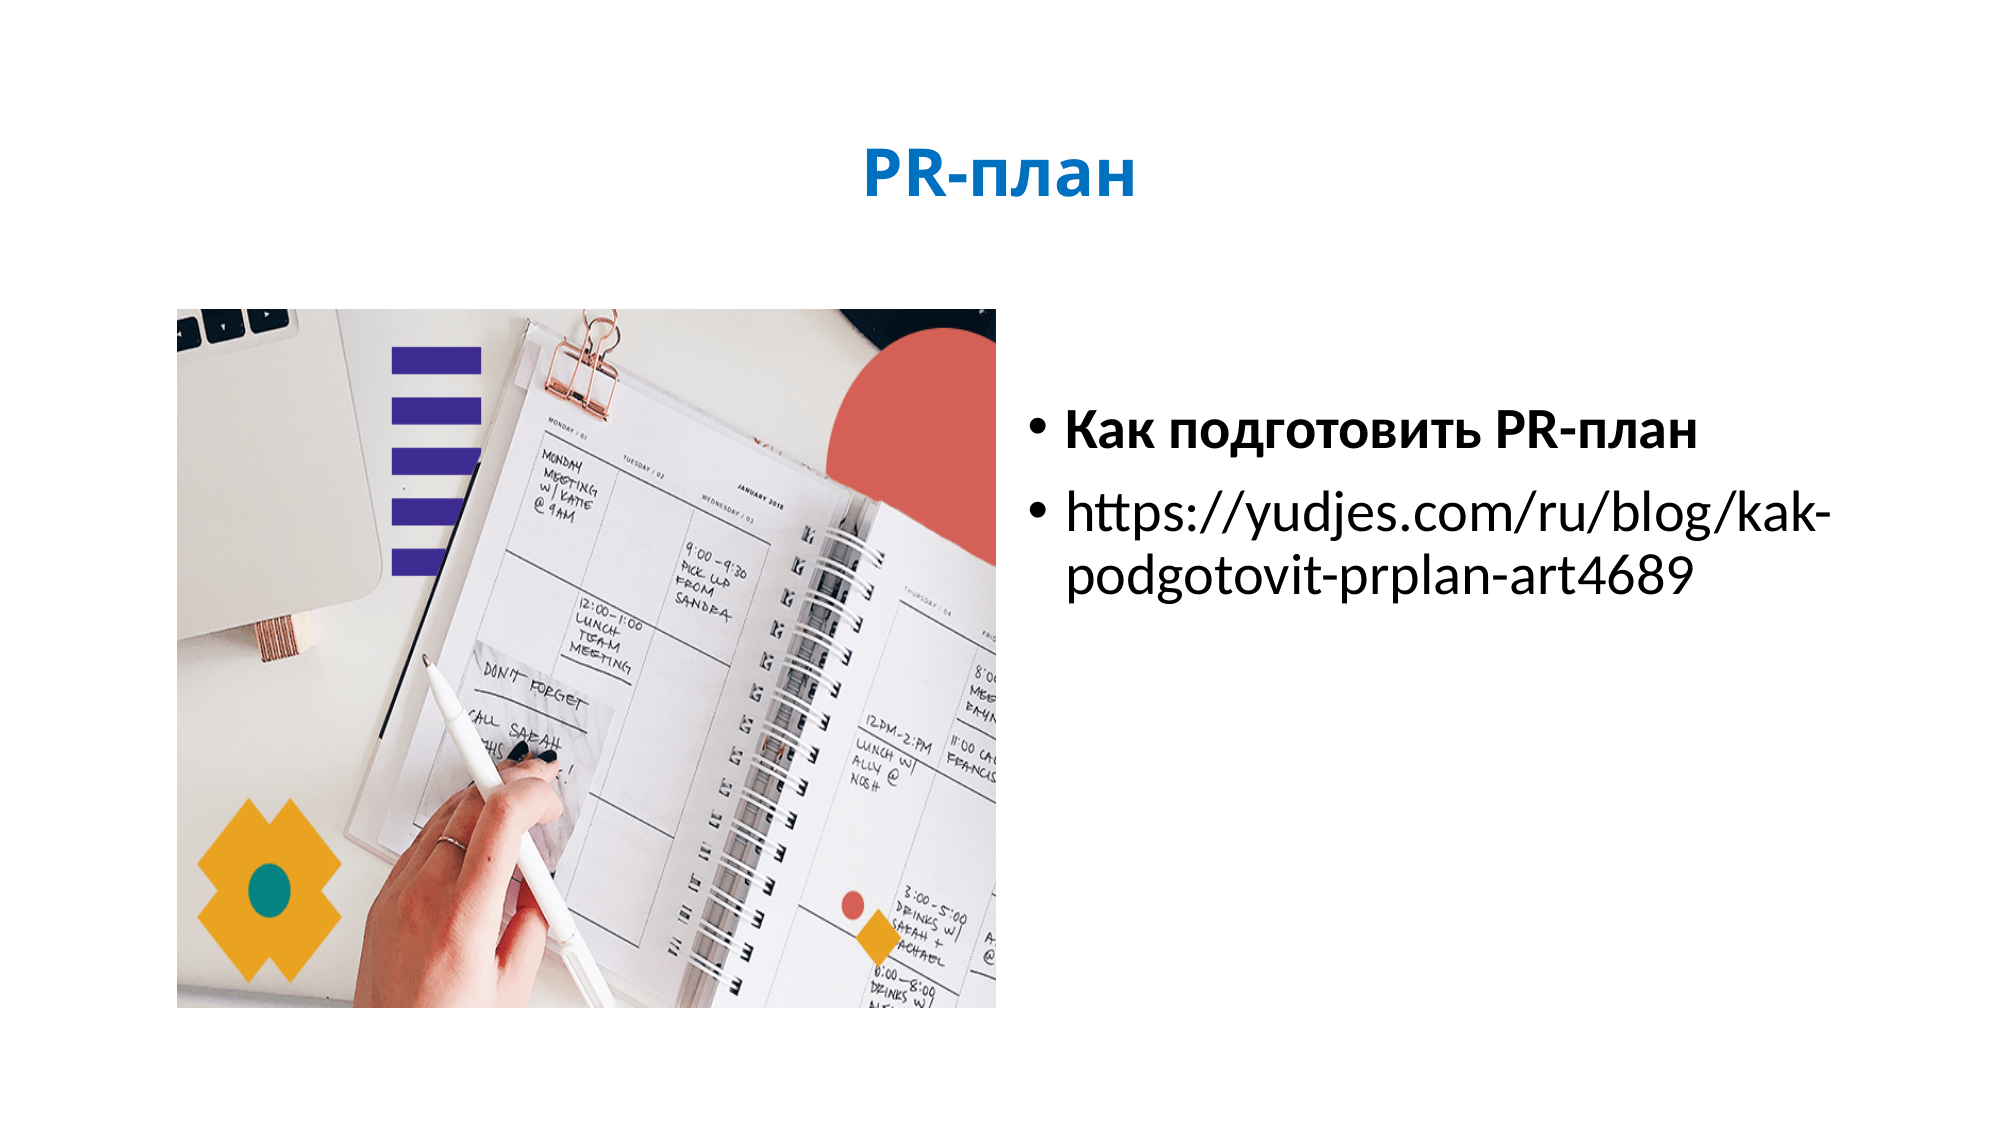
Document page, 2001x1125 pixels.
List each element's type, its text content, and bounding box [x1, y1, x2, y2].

list Как подготовить PR-план https://yudjes.com/ru/blog/kak-podgotovit-prplan-art4689 [1012, 299, 1863, 1014]
picture [176, 309, 996, 1008]
title PR-план [137, 59, 1863, 278]
